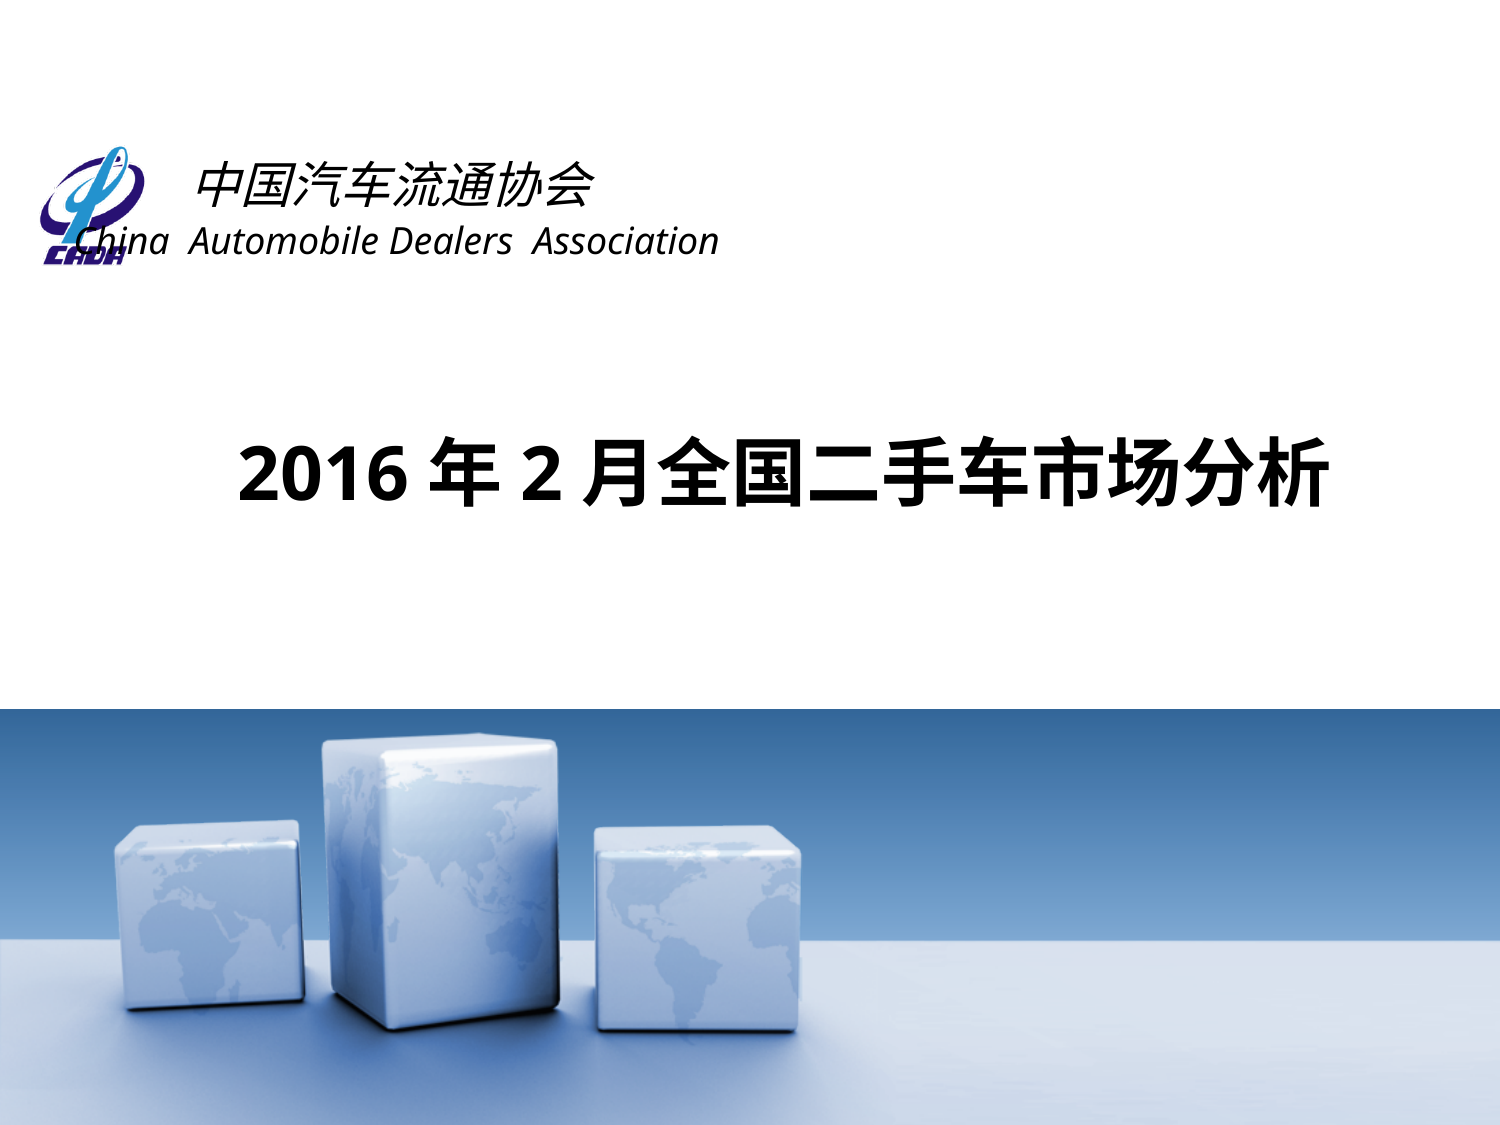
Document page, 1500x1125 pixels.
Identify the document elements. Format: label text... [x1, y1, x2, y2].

picture [0, 712, 1500, 1125]
picture [33, 139, 151, 272]
text_box 中国汽车流通协会 [151, 158, 639, 233]
text_box China Automobile Dealers Association [151, 209, 736, 270]
text_box 2016年2月全国二手车市场分析 [222, 417, 1346, 523]
